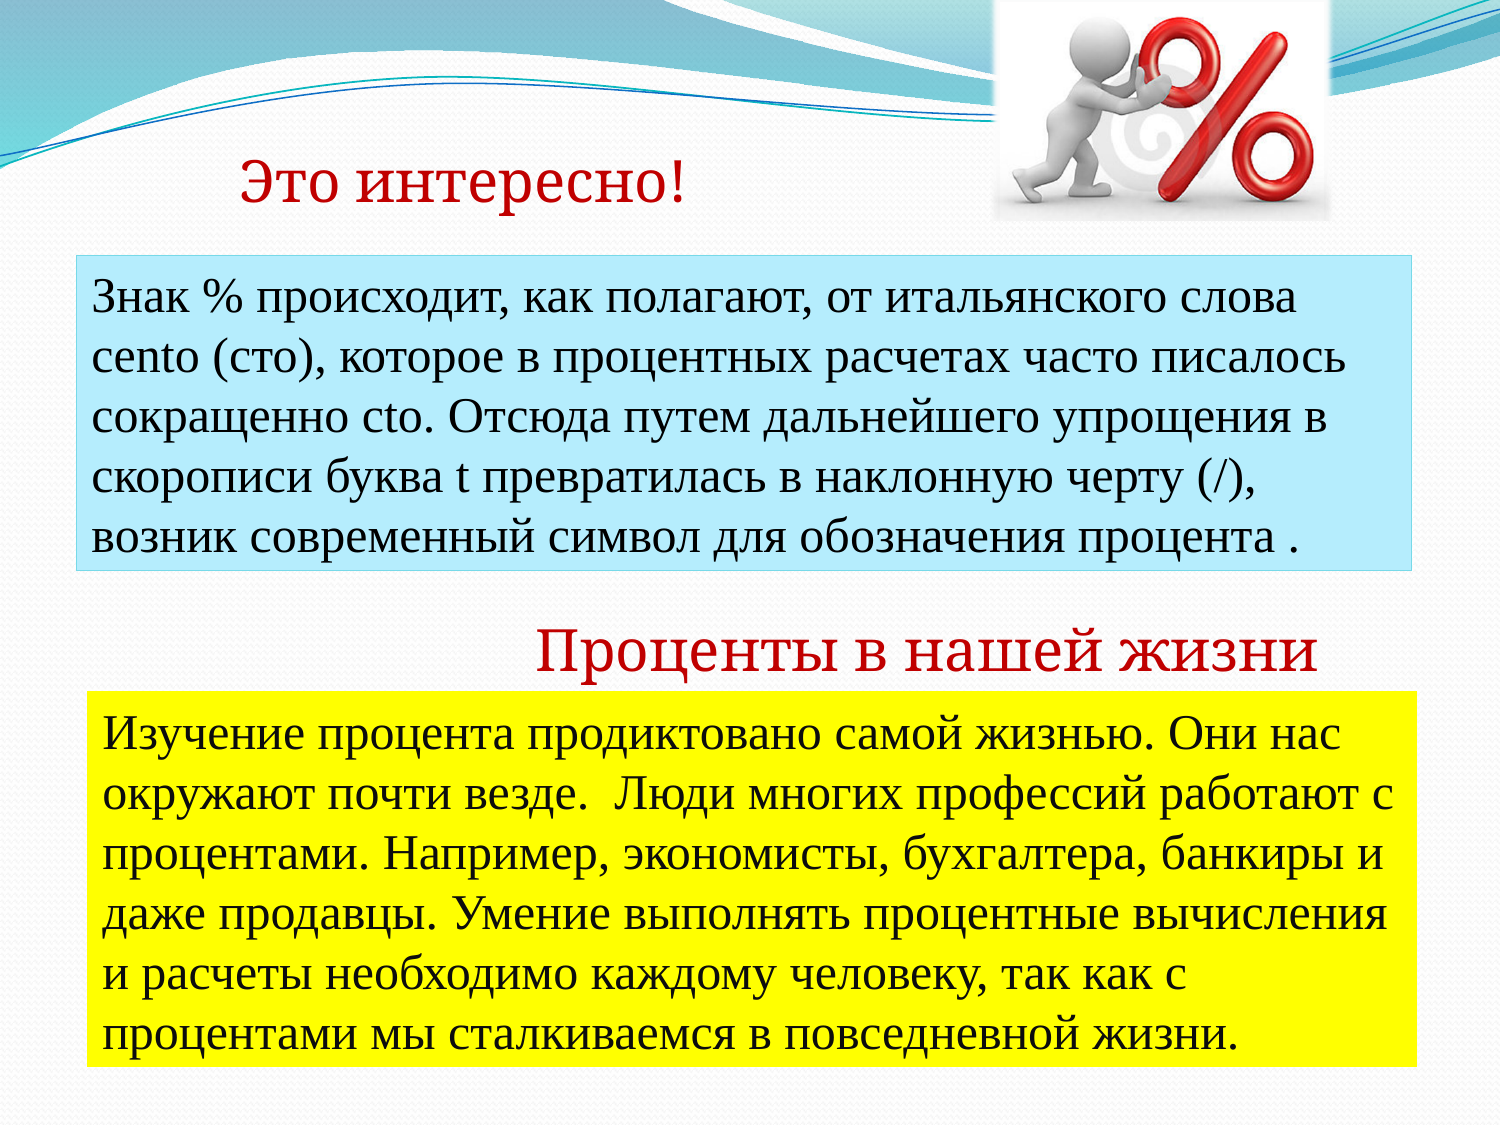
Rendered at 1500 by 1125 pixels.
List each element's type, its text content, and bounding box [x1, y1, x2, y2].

text_box Изучение процента продиктовано самой жизнью. Они нас окружают почти везде. Люди многих профессий работают с процентами. Например, экономисты, бухгалтера, банкиры и даже продавцы. Умение выполнять процентные вычисления и расчеты необходимо каждому человеку, так как с процентами мы сталкиваемся в повседневной жизни. [87, 691, 1417, 1067]
text_box Это интересно! [0, 137, 979, 222]
text_box Проценты в нашей жизни [354, 606, 1500, 691]
picture [985, 0, 1337, 222]
text_box Знак % происходит, как полагают, от итальянского слова cento (сто), которое в процентных расчетах часто писалось сокращенно cto. Отсюда путем дальнейшего упрощения в скорописи буква t превратилась в наклонную черту (/), возник современный символ для обозначения процента . [76, 255, 1412, 571]
